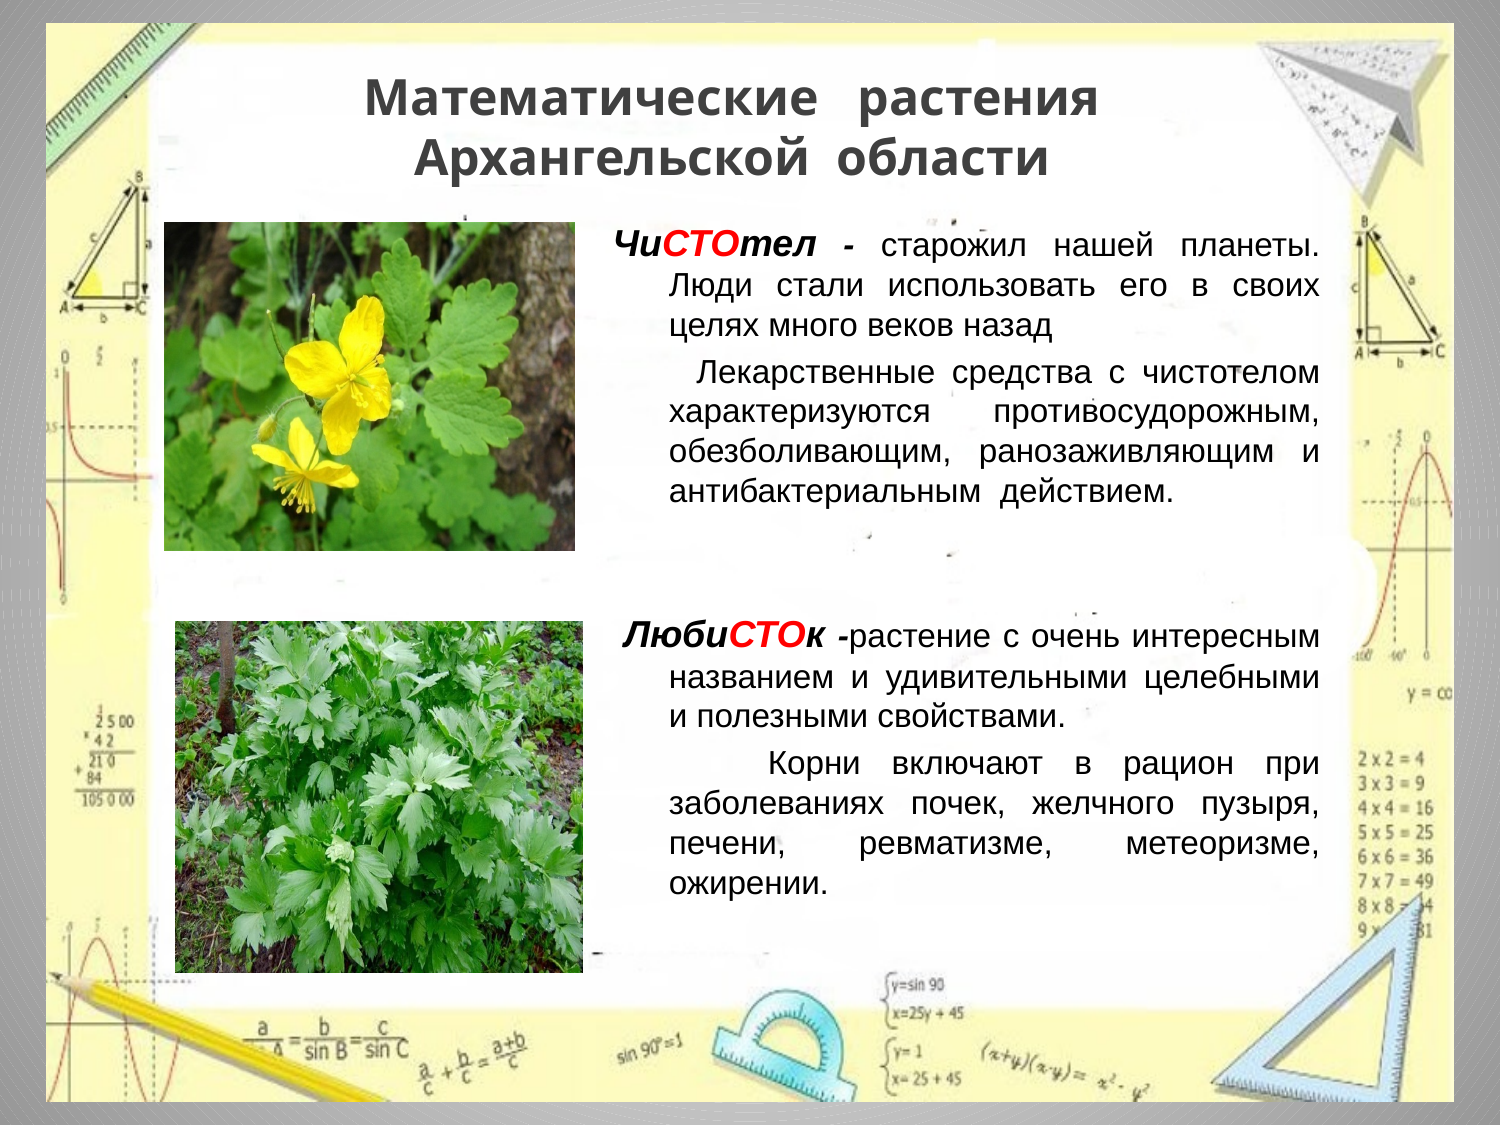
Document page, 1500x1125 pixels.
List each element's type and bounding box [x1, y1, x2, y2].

picture [46, 23, 1454, 1102]
list [163, 222, 575, 551]
